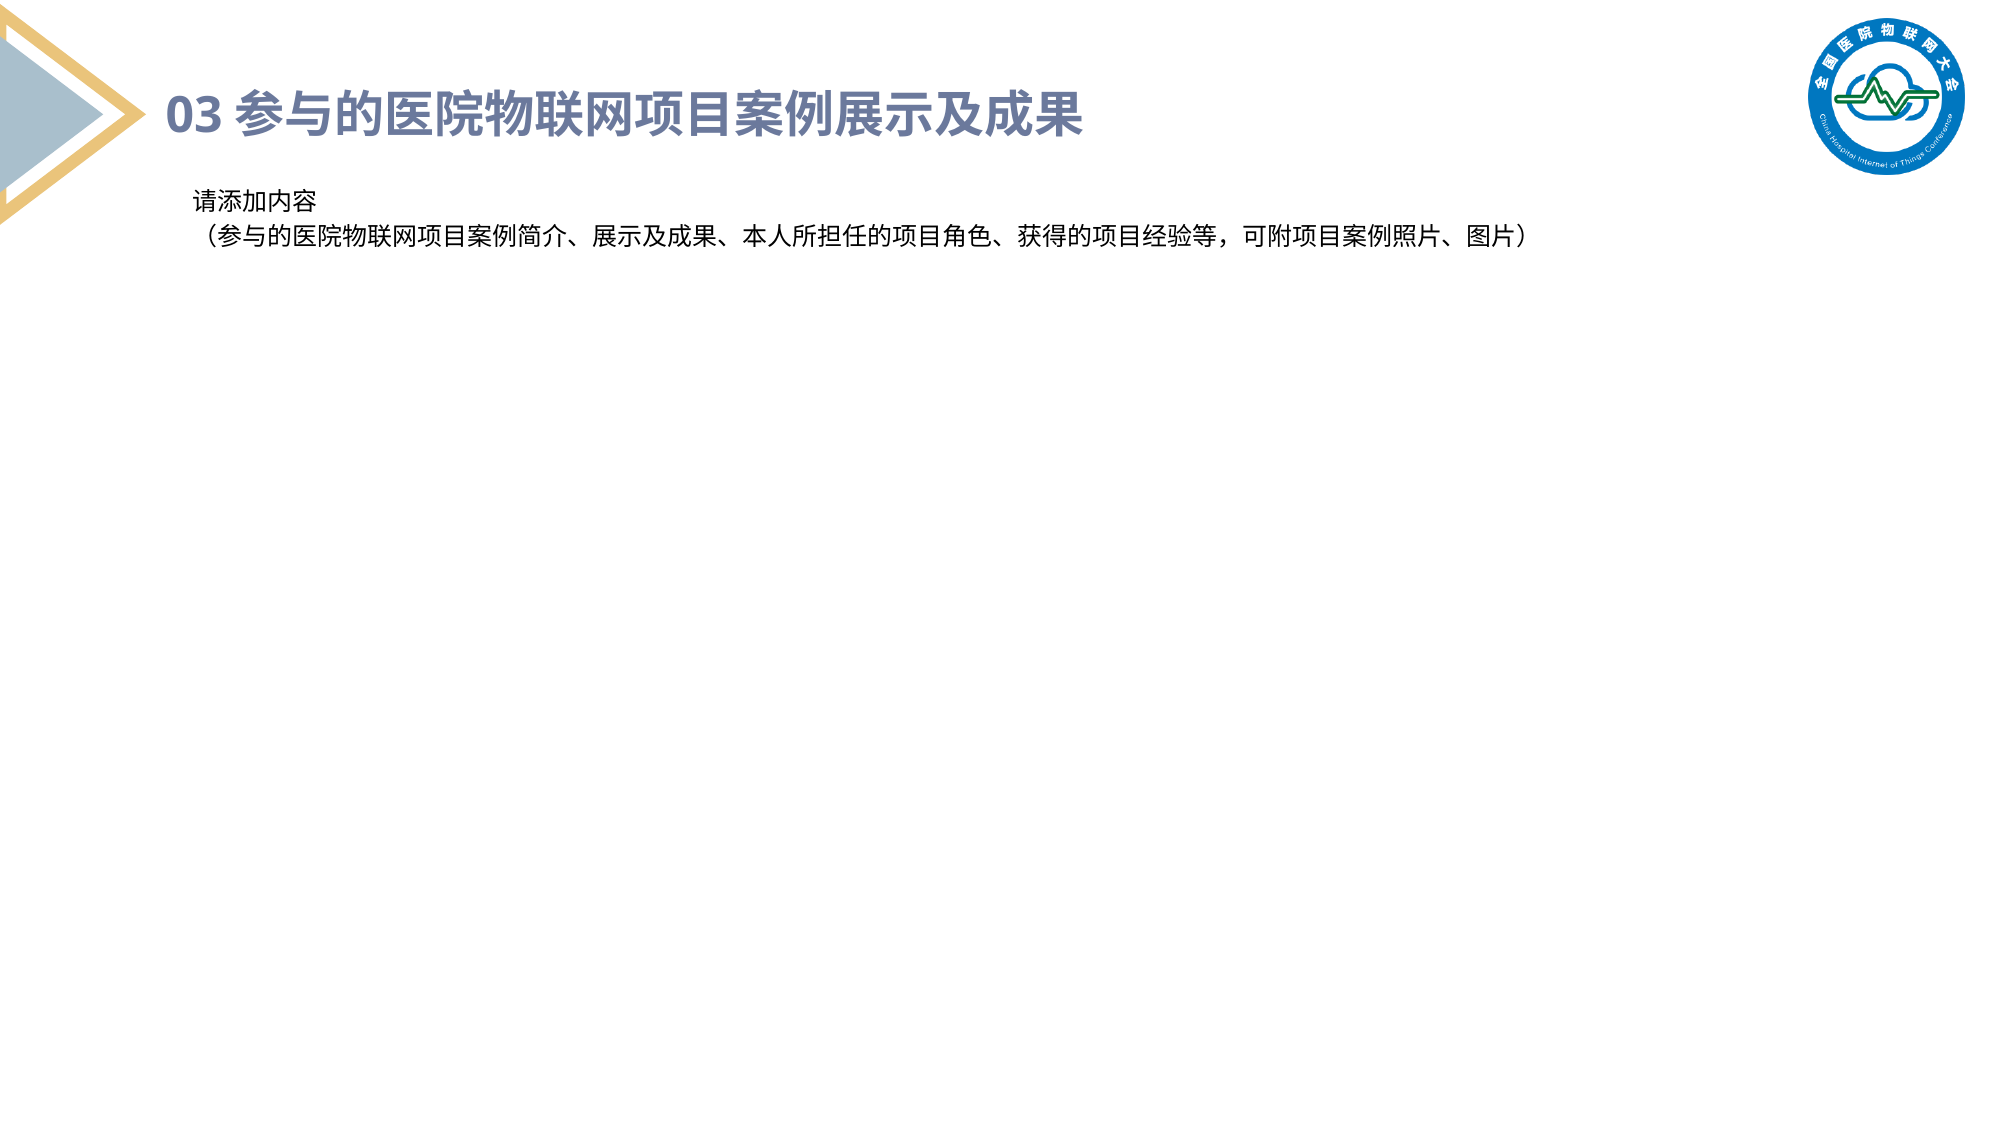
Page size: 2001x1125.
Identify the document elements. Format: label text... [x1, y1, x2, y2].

text_box [0, 34, 105, 194]
text_box 03参与的医院物联网项目案例展示及成果 [143, 75, 1107, 150]
text_box 请添加内容 （参与的医院物联网项目案例简介、展示及成果、本人所担任的项目角色、获得的项目经验等，可附项目案例照片、图片） [178, 177, 1824, 968]
picture [1808, 18, 1965, 175]
text_box [0, 10, 138, 219]
